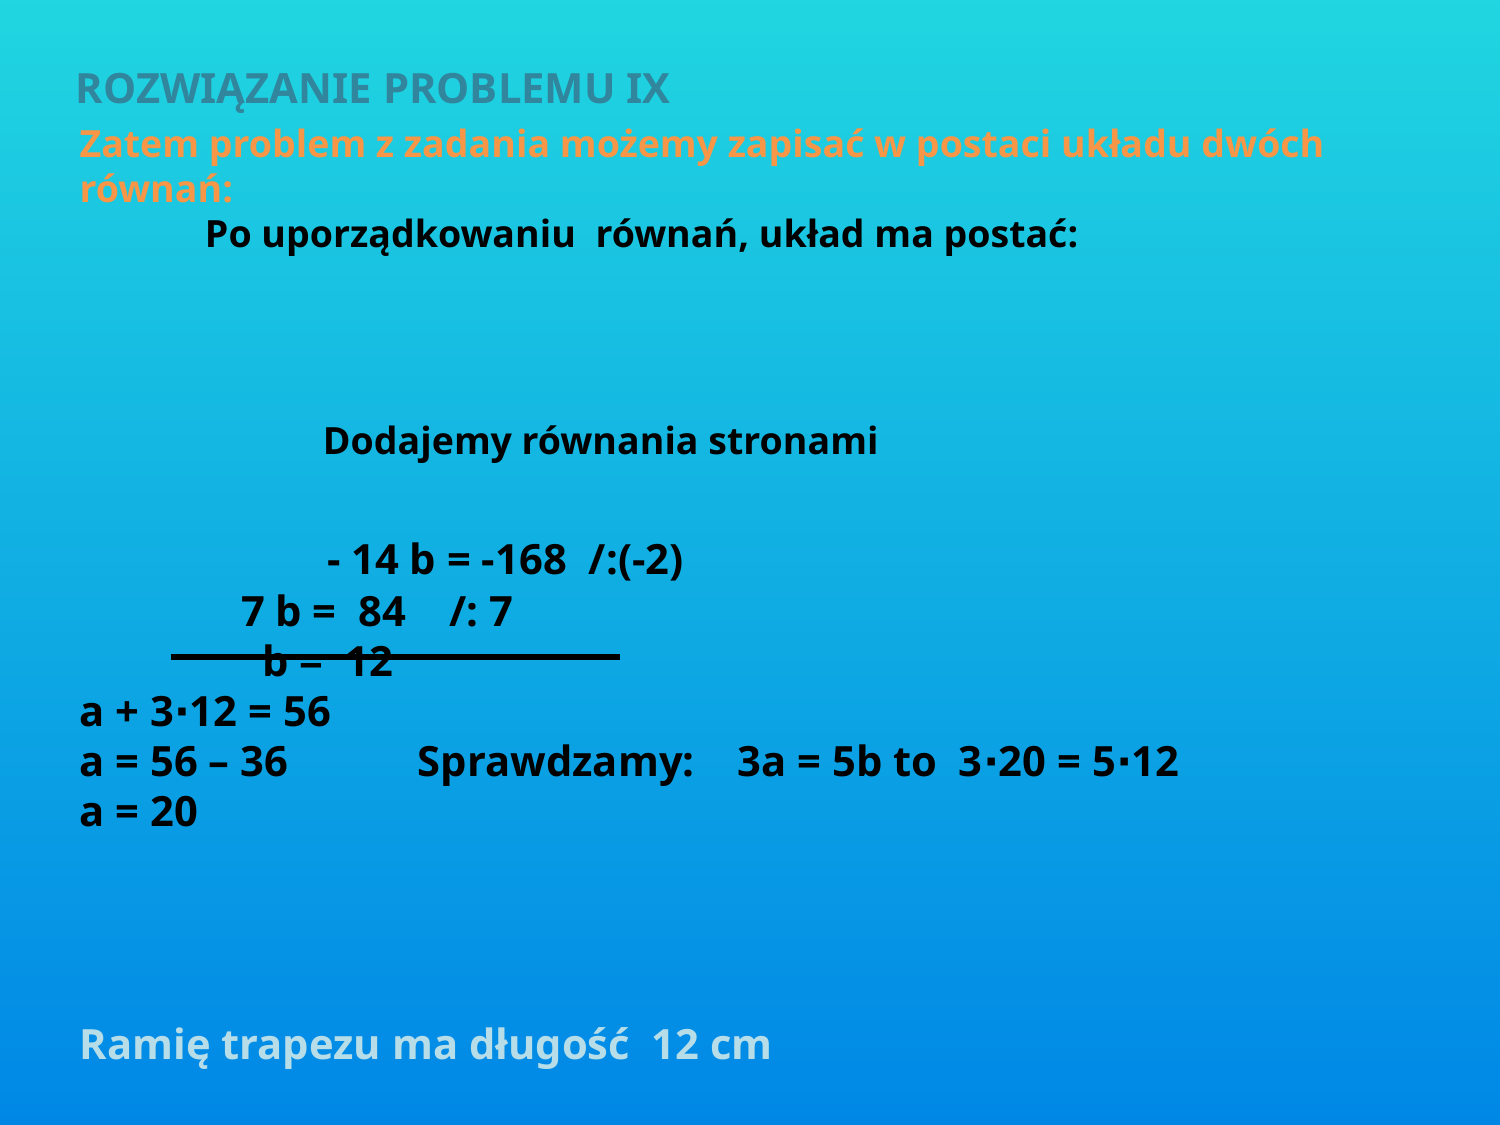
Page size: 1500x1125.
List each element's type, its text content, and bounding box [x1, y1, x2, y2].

text_box Ramię trapezu ma długość 12 cm [64, 1010, 1388, 1076]
list ROZWIĄZANIE PROBLEMU IX [60, 54, 1411, 797]
